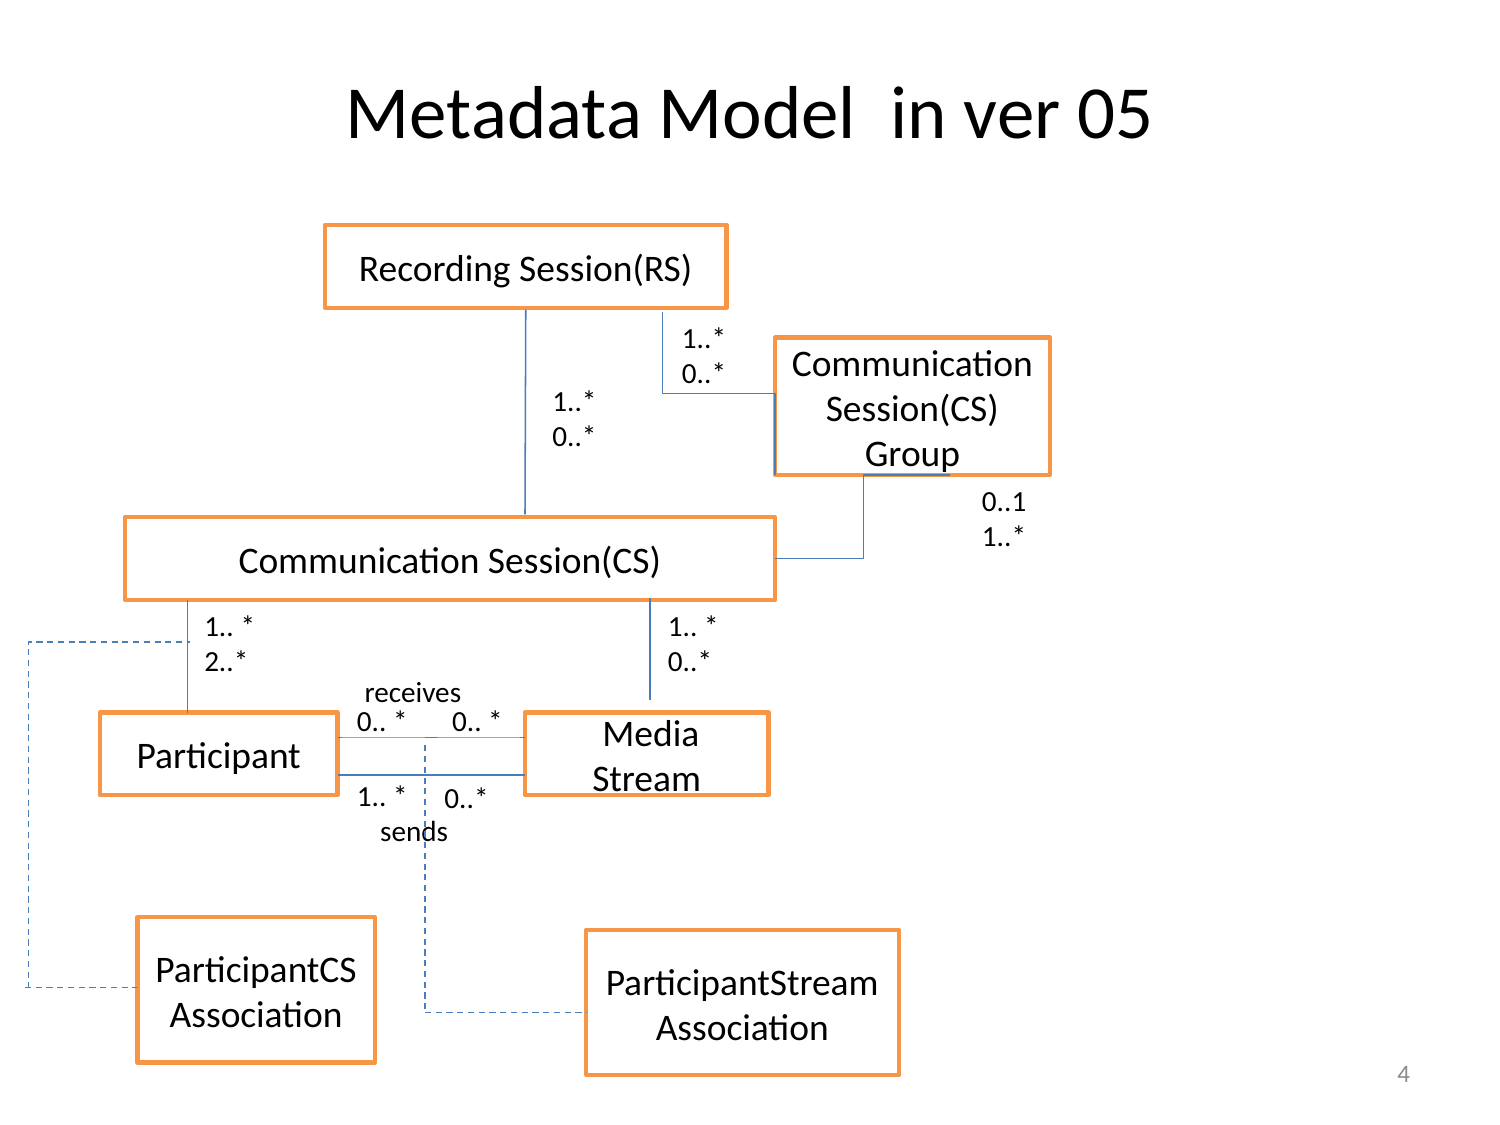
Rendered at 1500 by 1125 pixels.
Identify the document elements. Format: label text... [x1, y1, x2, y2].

text_box Communication Session(CS) Group [776, 335, 1052, 477]
slide_number 4 [1074, 1042, 1425, 1103]
text_box Participant [98, 710, 340, 797]
text_box sends [429, 818, 505, 855]
text_box 1.. * 2..* [188, 610, 275, 673]
text_box 1..* 0..* [535, 421, 622, 448]
text_box receives [348, 665, 489, 716]
text_box 0.. * [340, 701, 427, 736]
text_box 0.. * [435, 701, 522, 737]
text_box 0..1 1..* [965, 485, 1052, 548]
text_box sends [363, 814, 420, 855]
text_box ParticipantStream Association [584, 928, 901, 1077]
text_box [0, 733, 282, 897]
text_box ParticipantCS Association [135, 915, 377, 1065]
text_box Media Stream [523, 710, 771, 797]
text_box Recording Session(RS) [323, 223, 729, 310]
title Metadata Model in ver 05 [74, 44, 1426, 173]
text_box 1..* 0..* [665, 323, 752, 335]
text_box 0..* [429, 784, 514, 818]
text_box Communication Session(CS) [123, 515, 777, 602]
text_box 1..* 0..* [535, 385, 622, 410]
text_box 1.. * 0..* [651, 610, 738, 673]
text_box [774, 474, 951, 559]
text_box 1.. * [340, 784, 420, 814]
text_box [637, 337, 801, 451]
